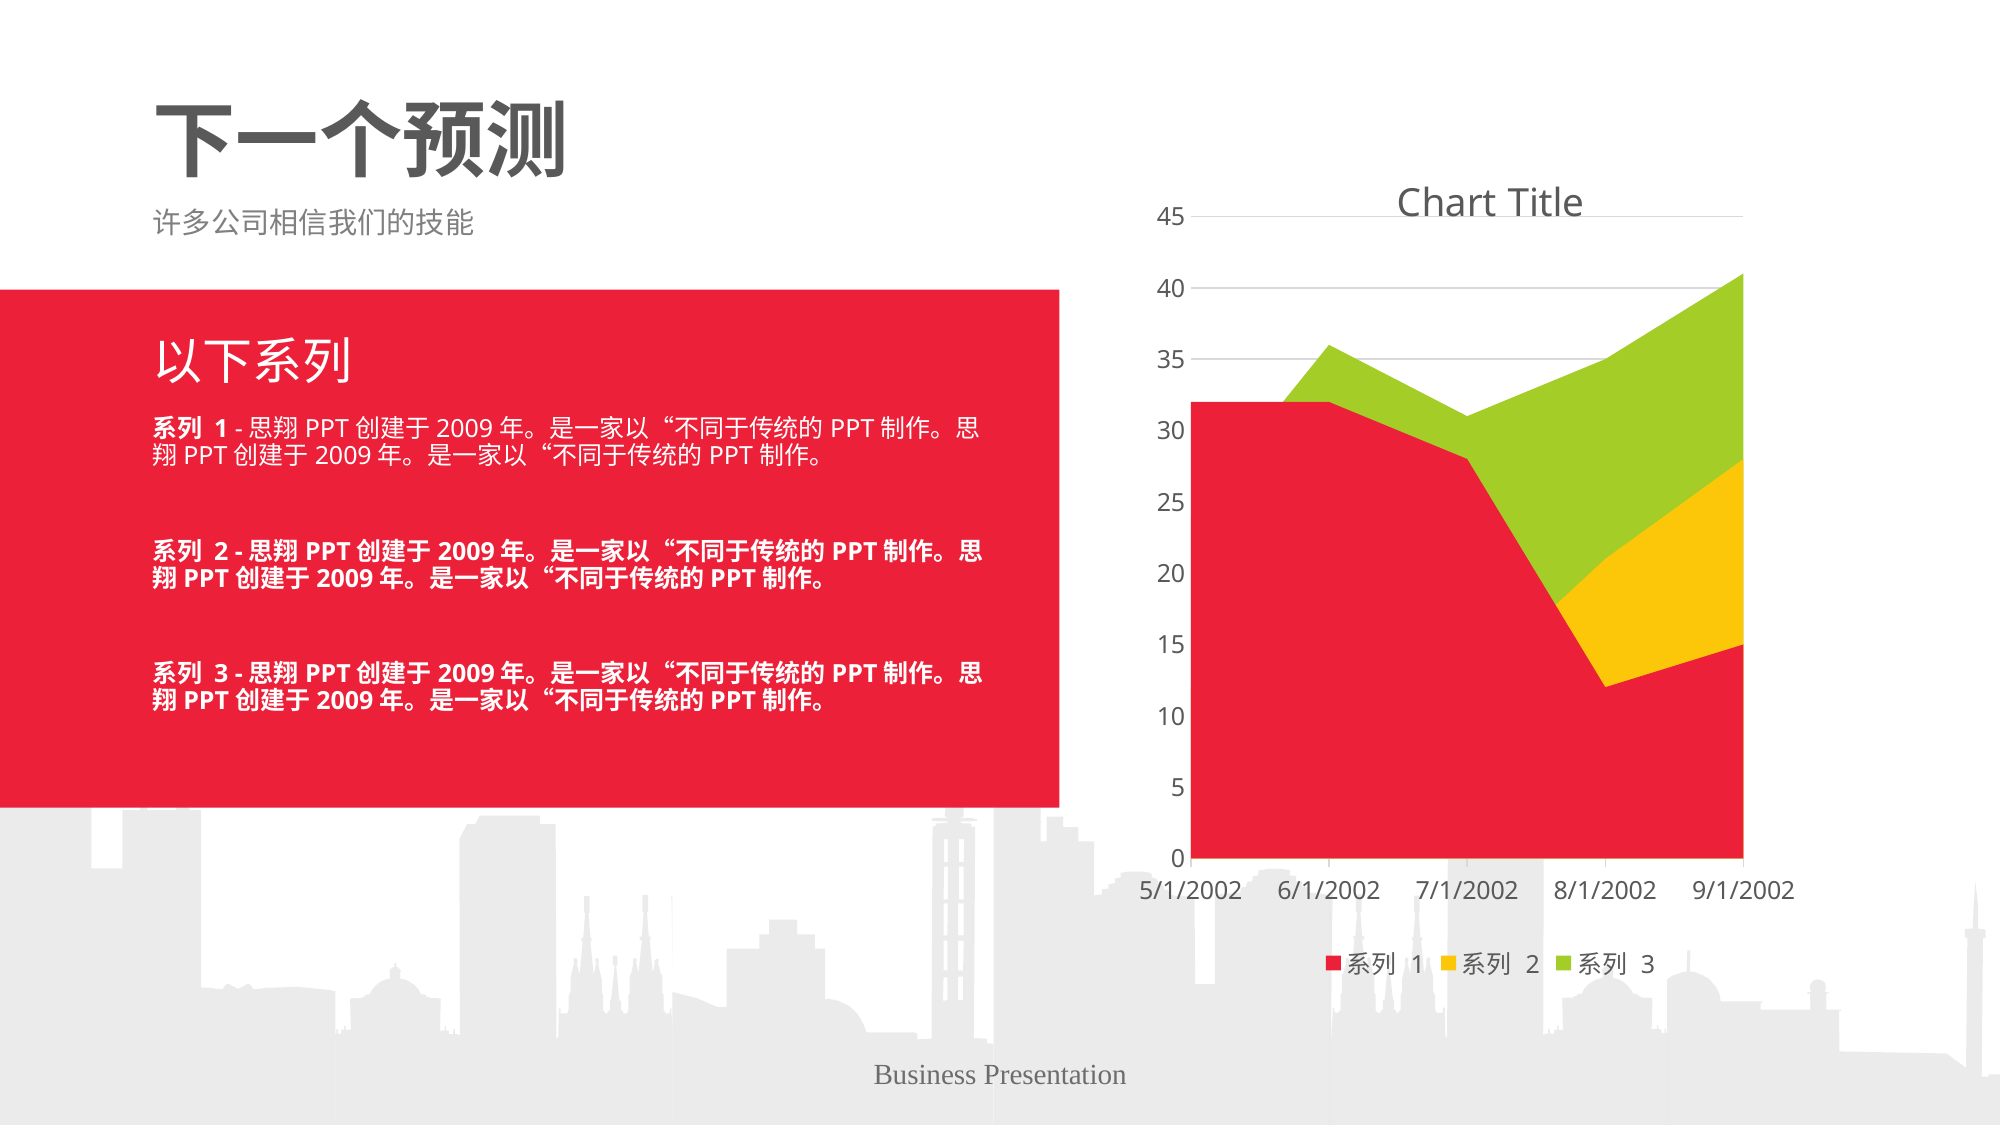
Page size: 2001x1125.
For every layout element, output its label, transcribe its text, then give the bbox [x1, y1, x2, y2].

text_box [0, 289, 1060, 675]
list 系列 1 -思翔PPT创建于2009年。是一家以“不同于传统的PPT制作。思翔PPT创建于2009年。是一家以“不同于传统的PPT制作。 系列 2 -思翔PPT创建于2009年。是一家以“不同于传统的PPT制作。思翔PPT创建于2009年。是一家以“不同于传统的PPT制作。 系列 3 -思翔PPT创建于2009年。是一家以“不同于传统的PPT制作。思翔PPT创建于2009年。是一家以“不同于传统的PPT制作。 [137, 408, 1000, 675]
chart [1118, 137, 1863, 988]
subtitle 许多公司相信我们的技能 [137, 200, 1000, 263]
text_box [0, 675, 2000, 1125]
list 以下系列 [137, 328, 1000, 407]
title 下一个预测 [137, 81, 1000, 197]
